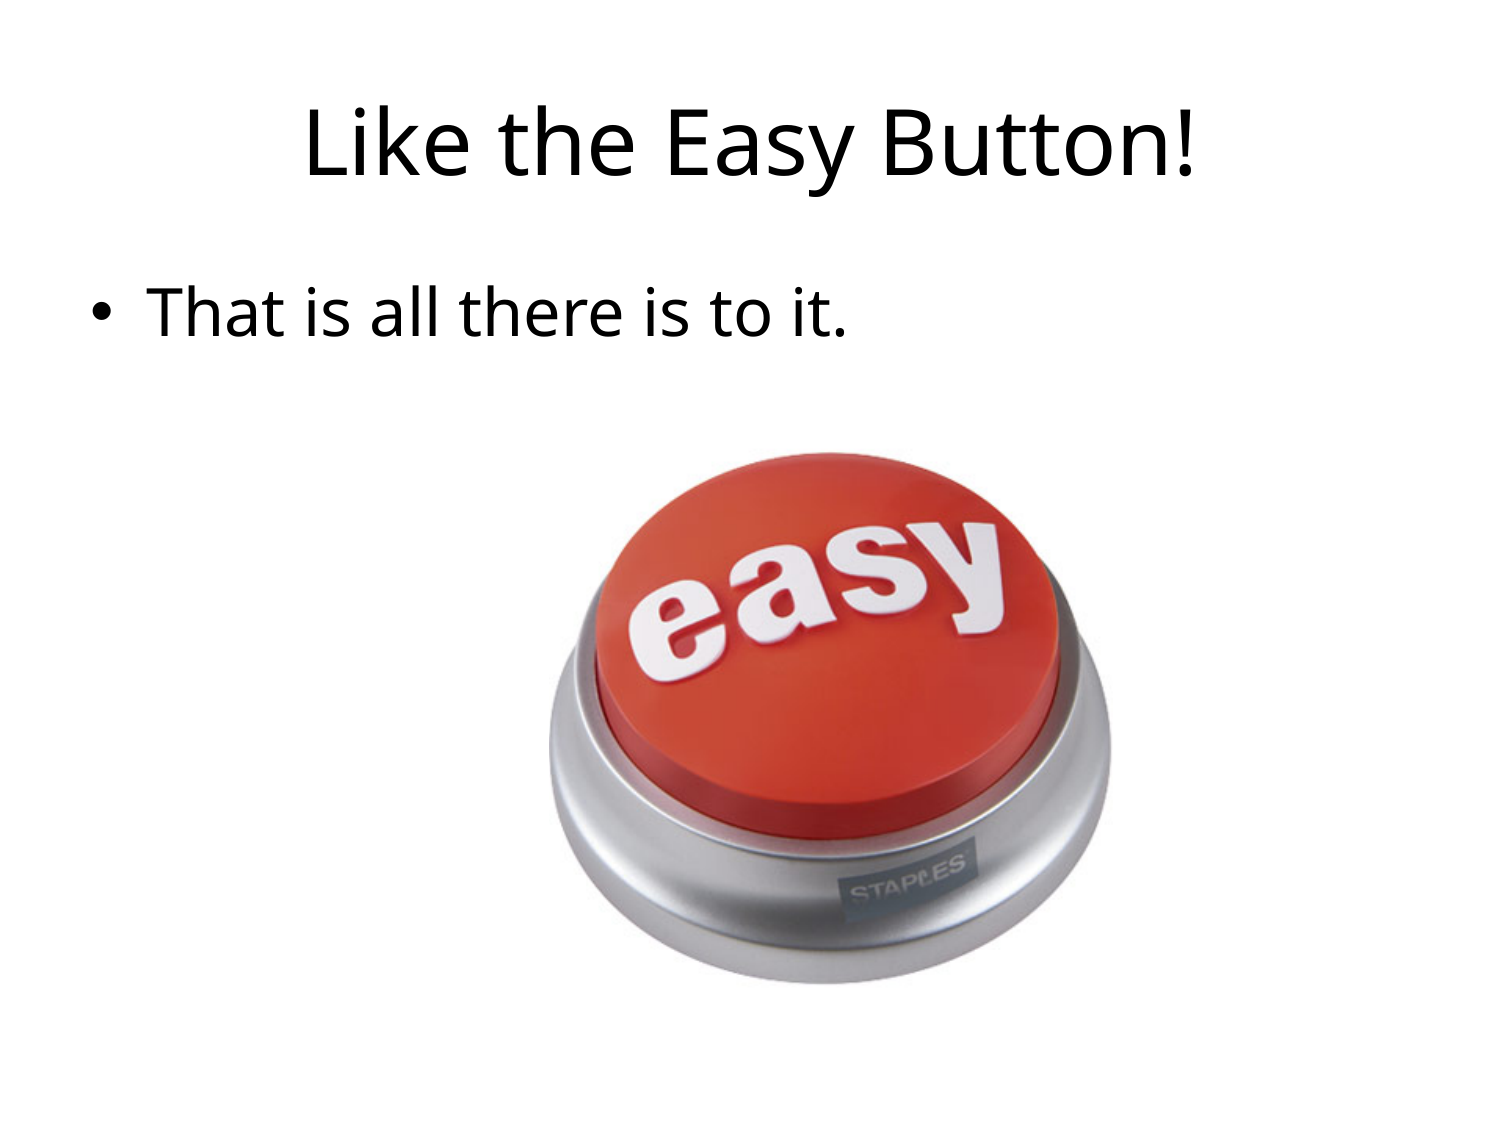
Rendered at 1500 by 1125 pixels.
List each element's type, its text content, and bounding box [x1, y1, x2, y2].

list That is all there is to it. [75, 262, 1425, 1005]
picture [549, 437, 1113, 1001]
title Like the Easy Button! [75, 45, 1425, 233]
